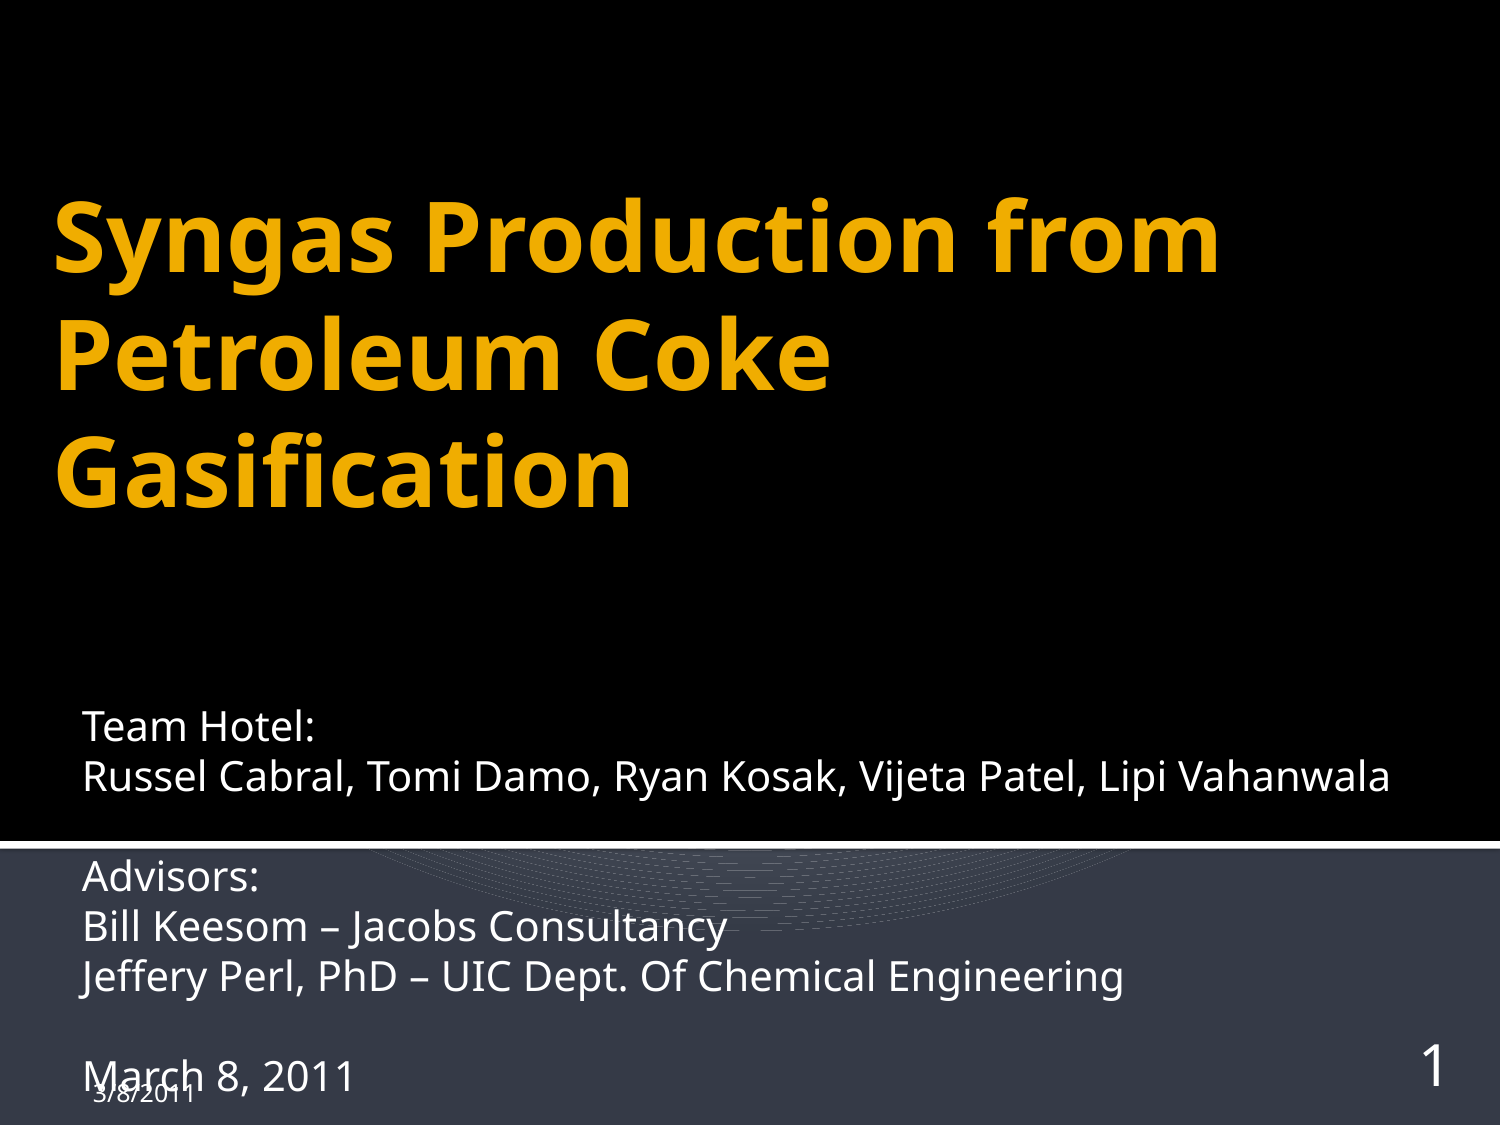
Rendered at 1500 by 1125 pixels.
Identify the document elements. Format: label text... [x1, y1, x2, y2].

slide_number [75, 1062, 425, 1108]
title Syngas Production from Petroleum Coke Gasification [37, 174, 1388, 575]
slide_number 1 [1345, 1062, 1467, 1108]
subtitle Team Hotel: Russel Cabral, Tomi Damo, Ryan Kosak, Vijeta Patel, Lipi Vahanwala Advisors: Bill Keesom – Jacobs Consultancy Jeffery Perl, PhD – UIC Dept. Of Chemical Engineering March 8, 2011 [62, 687, 1438, 1100]
